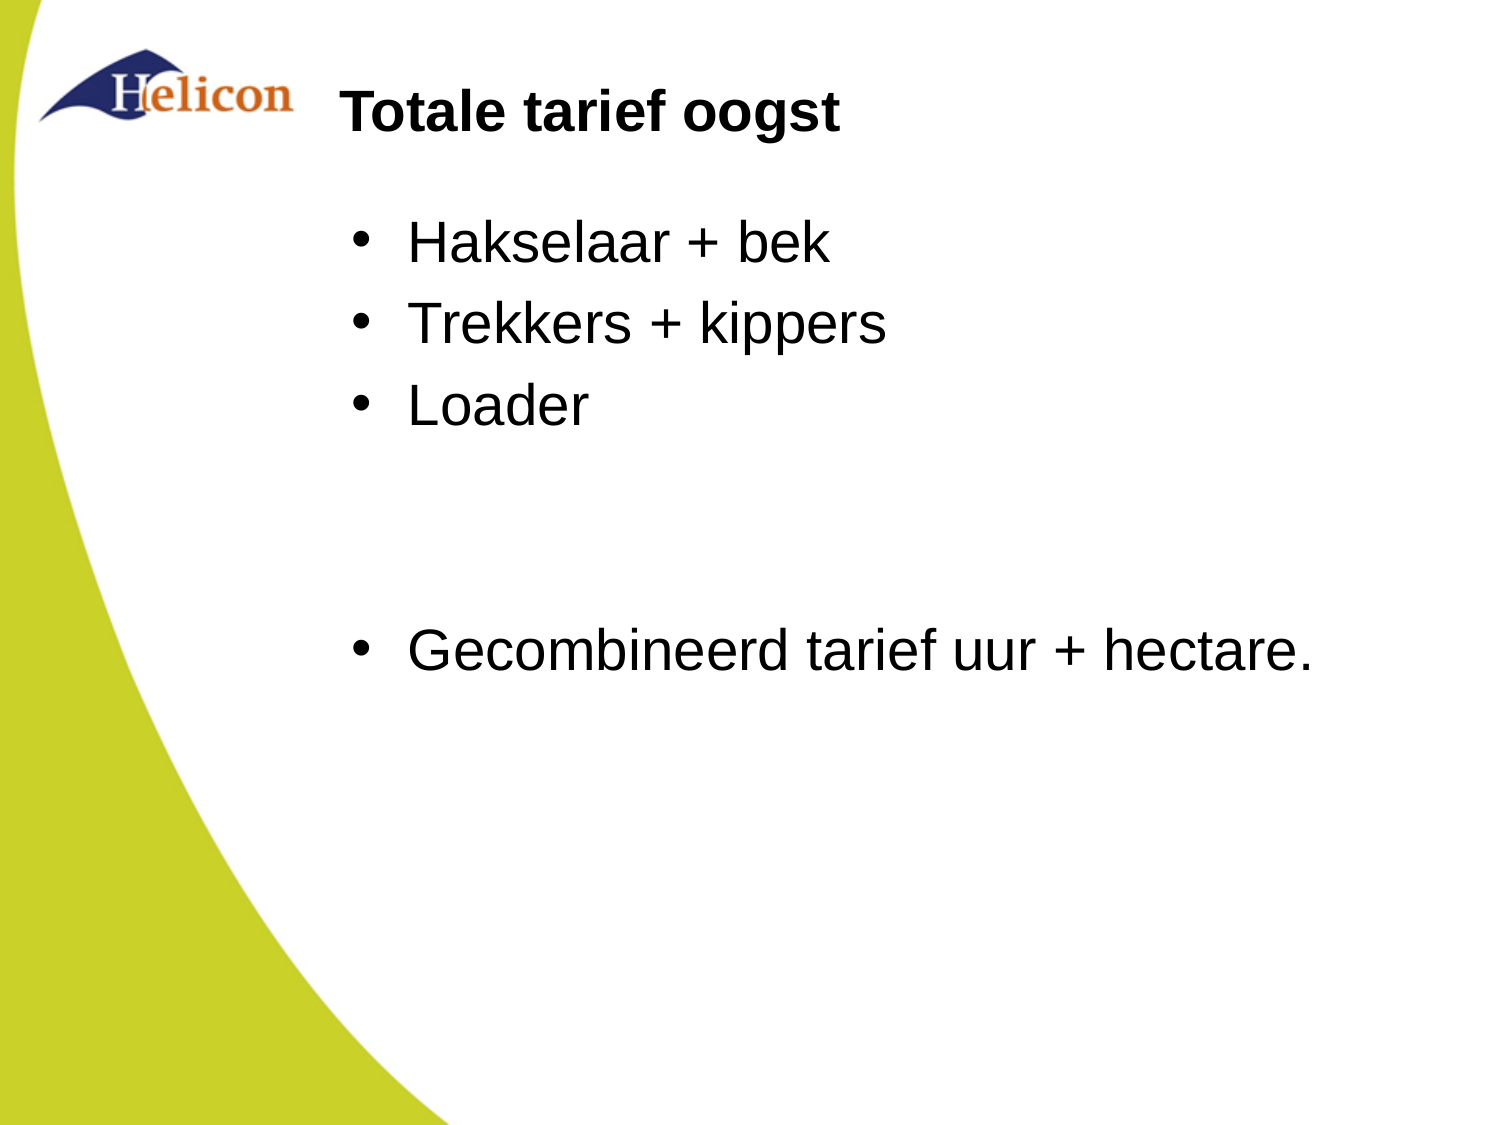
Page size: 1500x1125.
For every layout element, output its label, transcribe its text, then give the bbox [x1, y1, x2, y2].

list Hakselaar + bek Trekkers + kippers Loader Gecombineerd tarief uur + hectare. [336, 196, 1425, 1005]
title Totale tarief oogst [324, 54, 1415, 161]
picture [0, 0, 1500, 1125]
